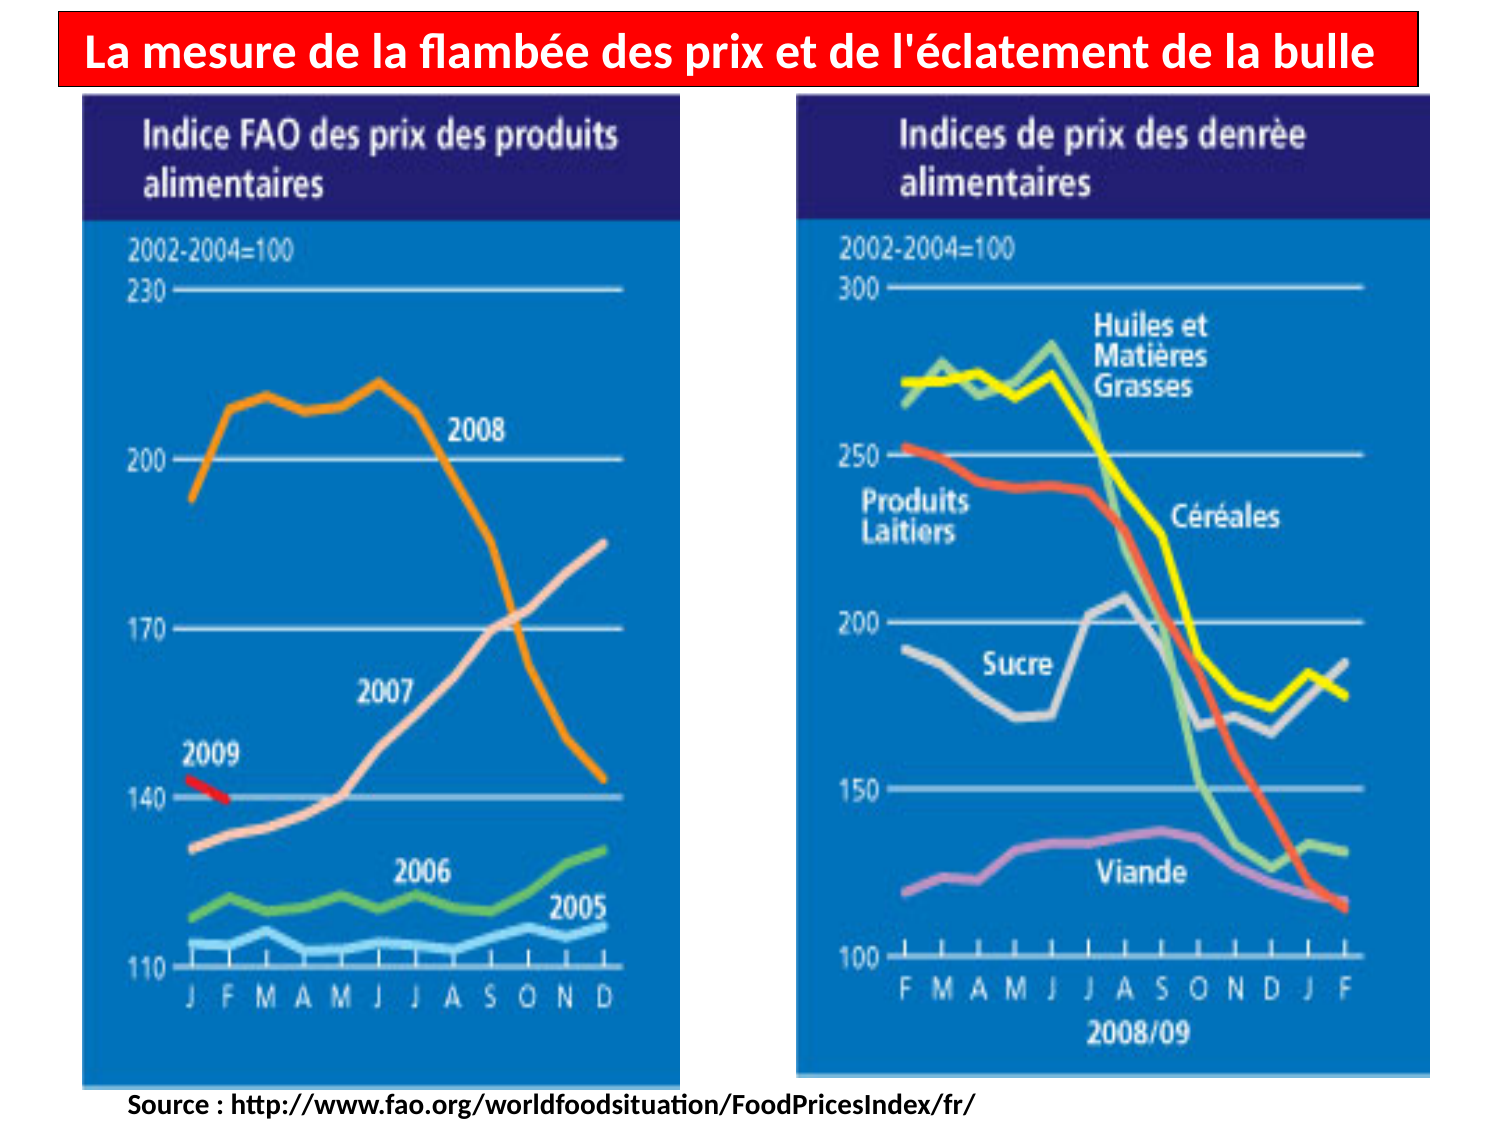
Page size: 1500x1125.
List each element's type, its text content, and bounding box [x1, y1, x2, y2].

picture [796, 93, 1430, 1079]
text_box Source : http://www.fao.org/worldfoodsituation/FoodPricesIndex/fr/ [112, 1078, 992, 1125]
picture [81, 93, 680, 1091]
text_box La mesure de la flambée des prix et de l'éclatement de la bulle [58, 11, 1418, 87]
